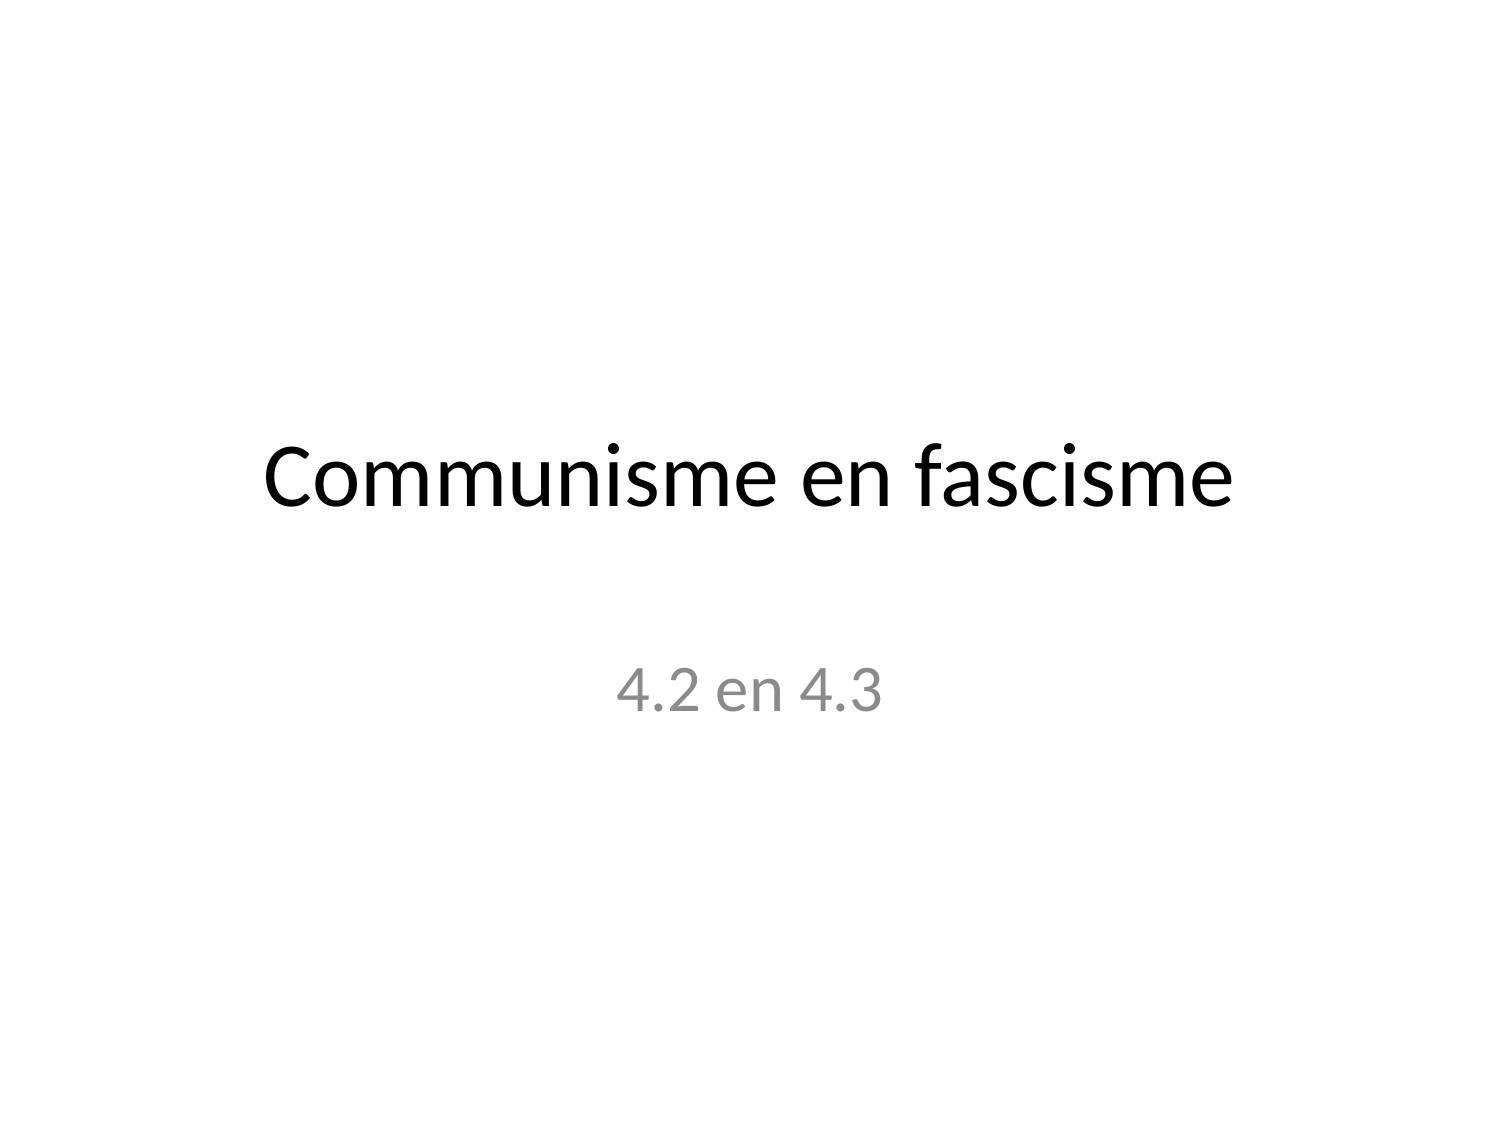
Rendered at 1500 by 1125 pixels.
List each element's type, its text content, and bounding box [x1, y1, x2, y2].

title Communisme en fascisme [112, 349, 1388, 591]
subtitle 4.2 en 4.3 [225, 637, 1275, 925]
